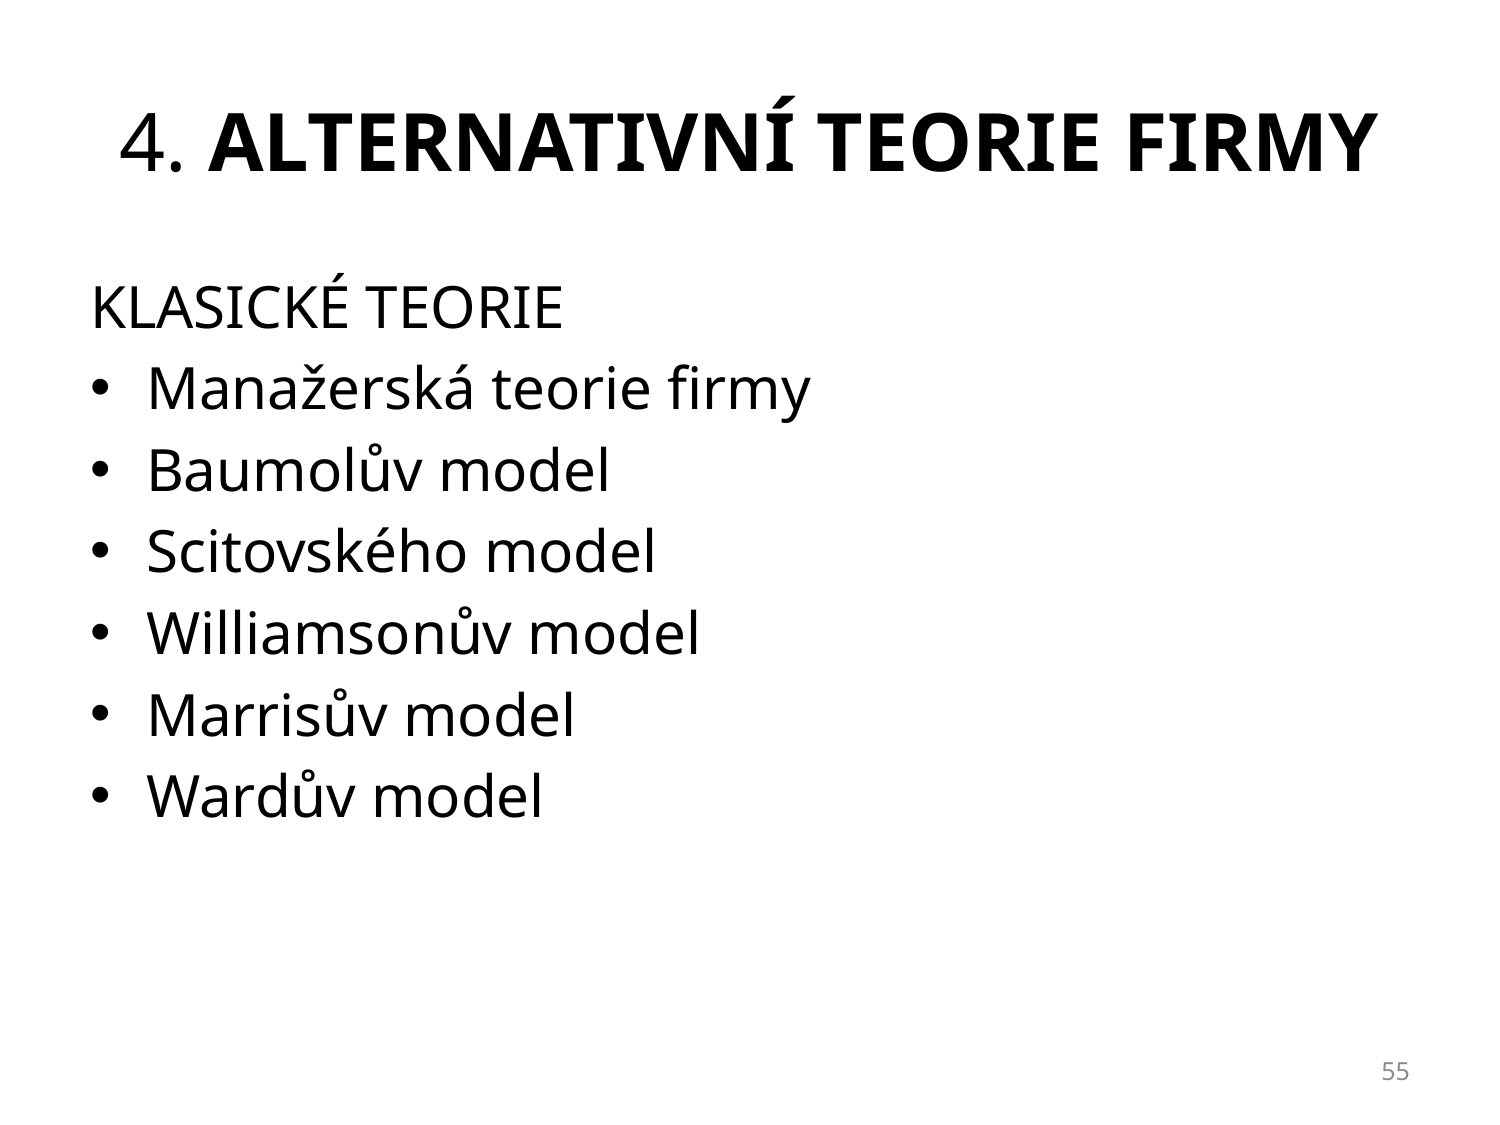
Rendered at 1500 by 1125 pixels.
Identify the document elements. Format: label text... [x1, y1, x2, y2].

list KLASICKÉ TEORIE Manažerská teorie firmy Baumolův model Scitovského model Williamsonův model Marrisův model Wardův model [75, 262, 1425, 1005]
title 4. ALTERNATIVNÍ TEORIE FIRMY [75, 45, 1425, 233]
slide_number 55 [1074, 1042, 1425, 1103]
